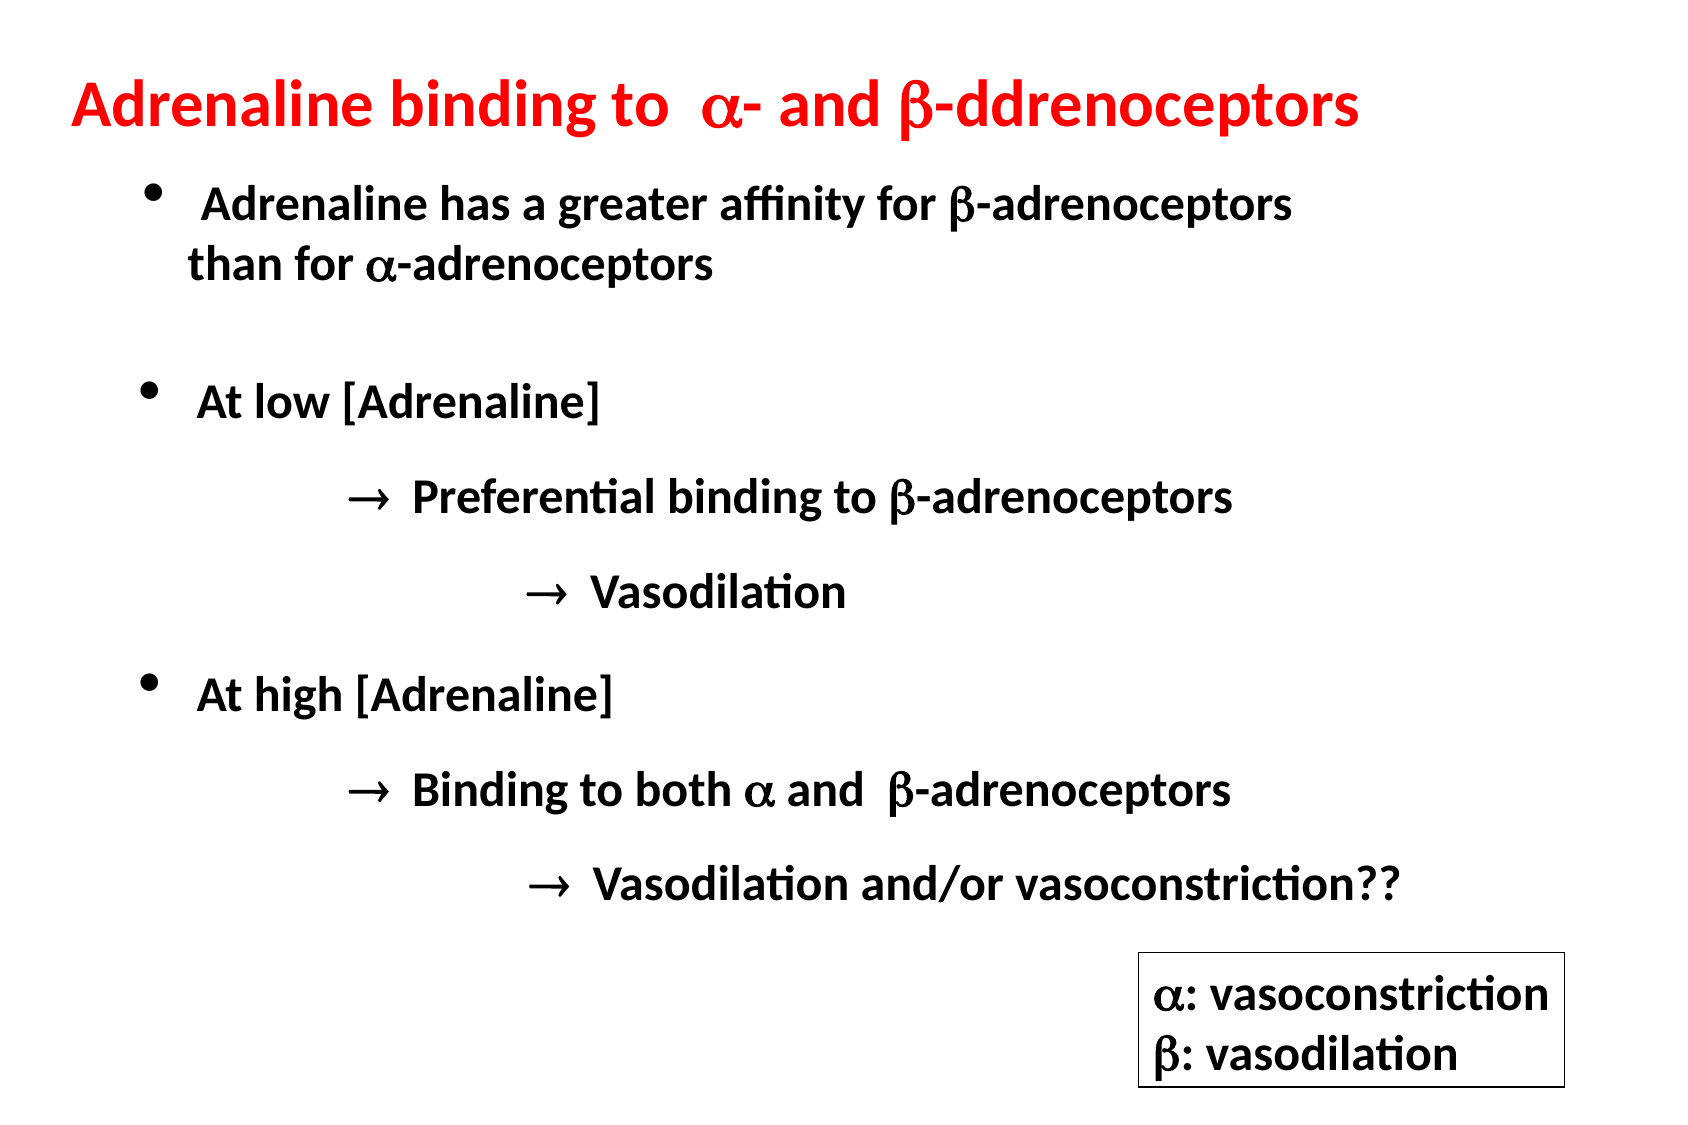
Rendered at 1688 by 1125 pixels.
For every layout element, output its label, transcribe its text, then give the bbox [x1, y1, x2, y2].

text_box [122, 361, 1258, 628]
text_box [122, 653, 1427, 920]
text_box : vasoconstriction : vasodilation [1138, 952, 1565, 1088]
text_box Adrenaline has a greater affinity for -adrenoceptors than for -adrenoceptors [127, 163, 1308, 299]
text_box Adrenaline binding to - and -ddrenoceptors [56, 52, 1644, 148]
